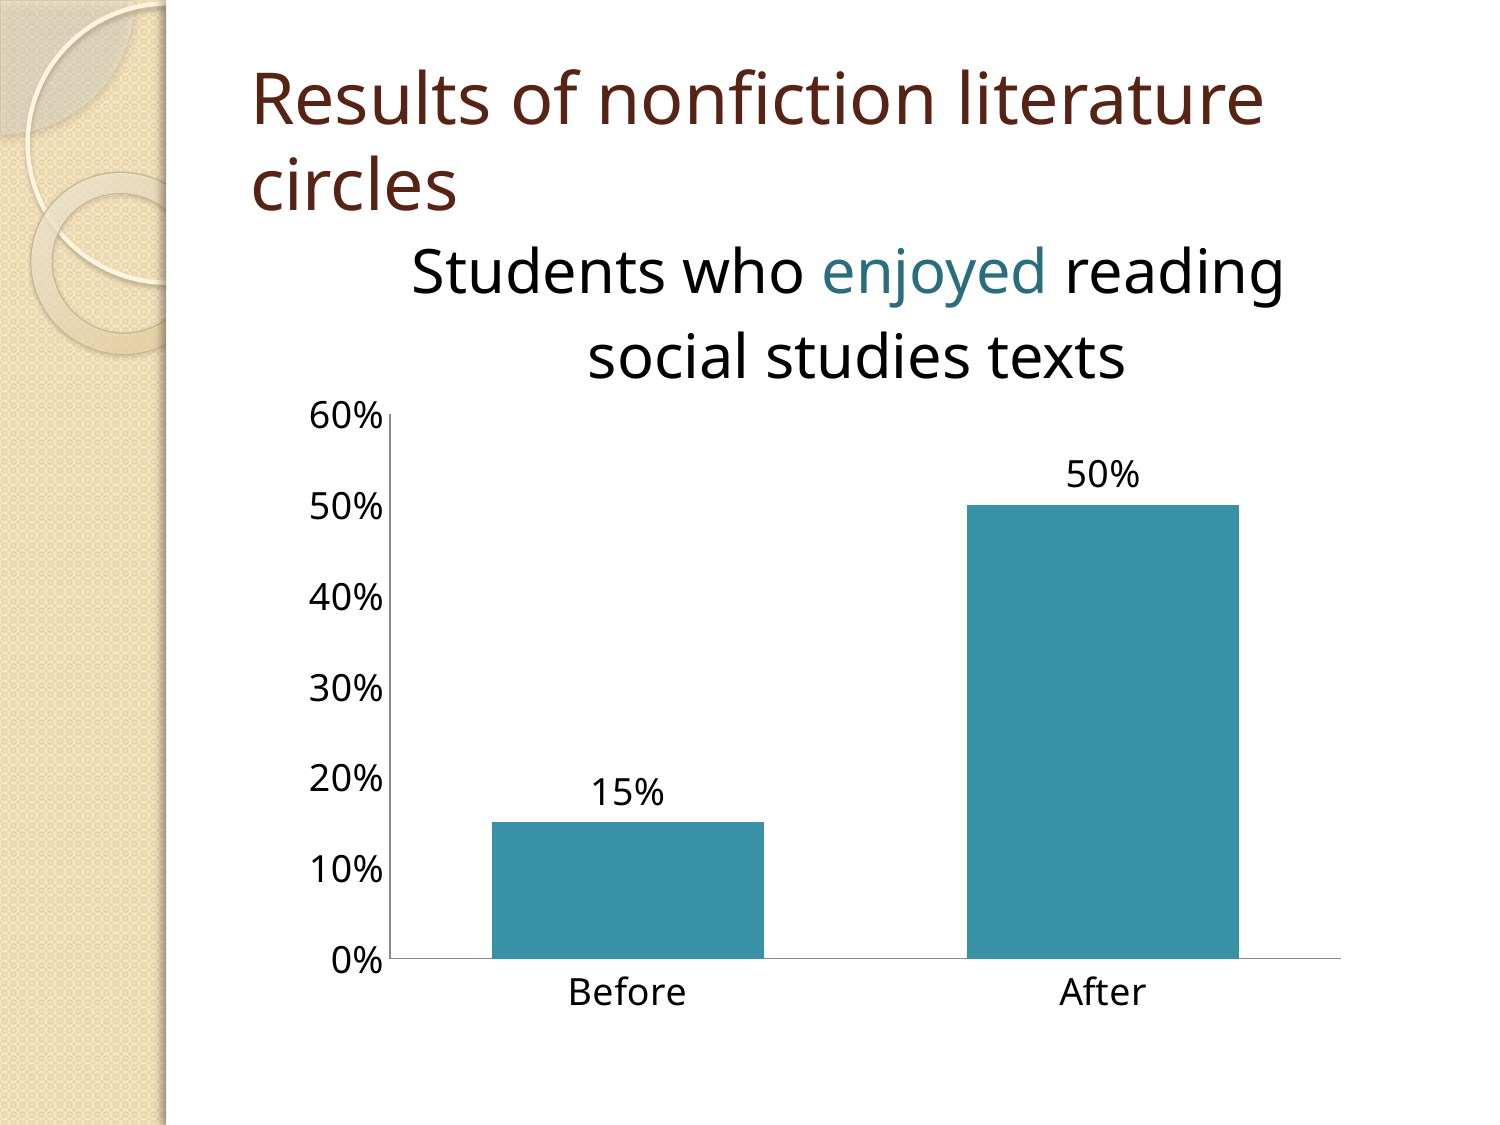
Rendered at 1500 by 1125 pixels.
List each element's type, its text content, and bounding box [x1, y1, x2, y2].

list Students who enjoyed reading social studies texts [235, 224, 1466, 400]
title Results of nonfiction literature circles [235, 45, 1466, 224]
chart [287, 374, 1363, 1030]
